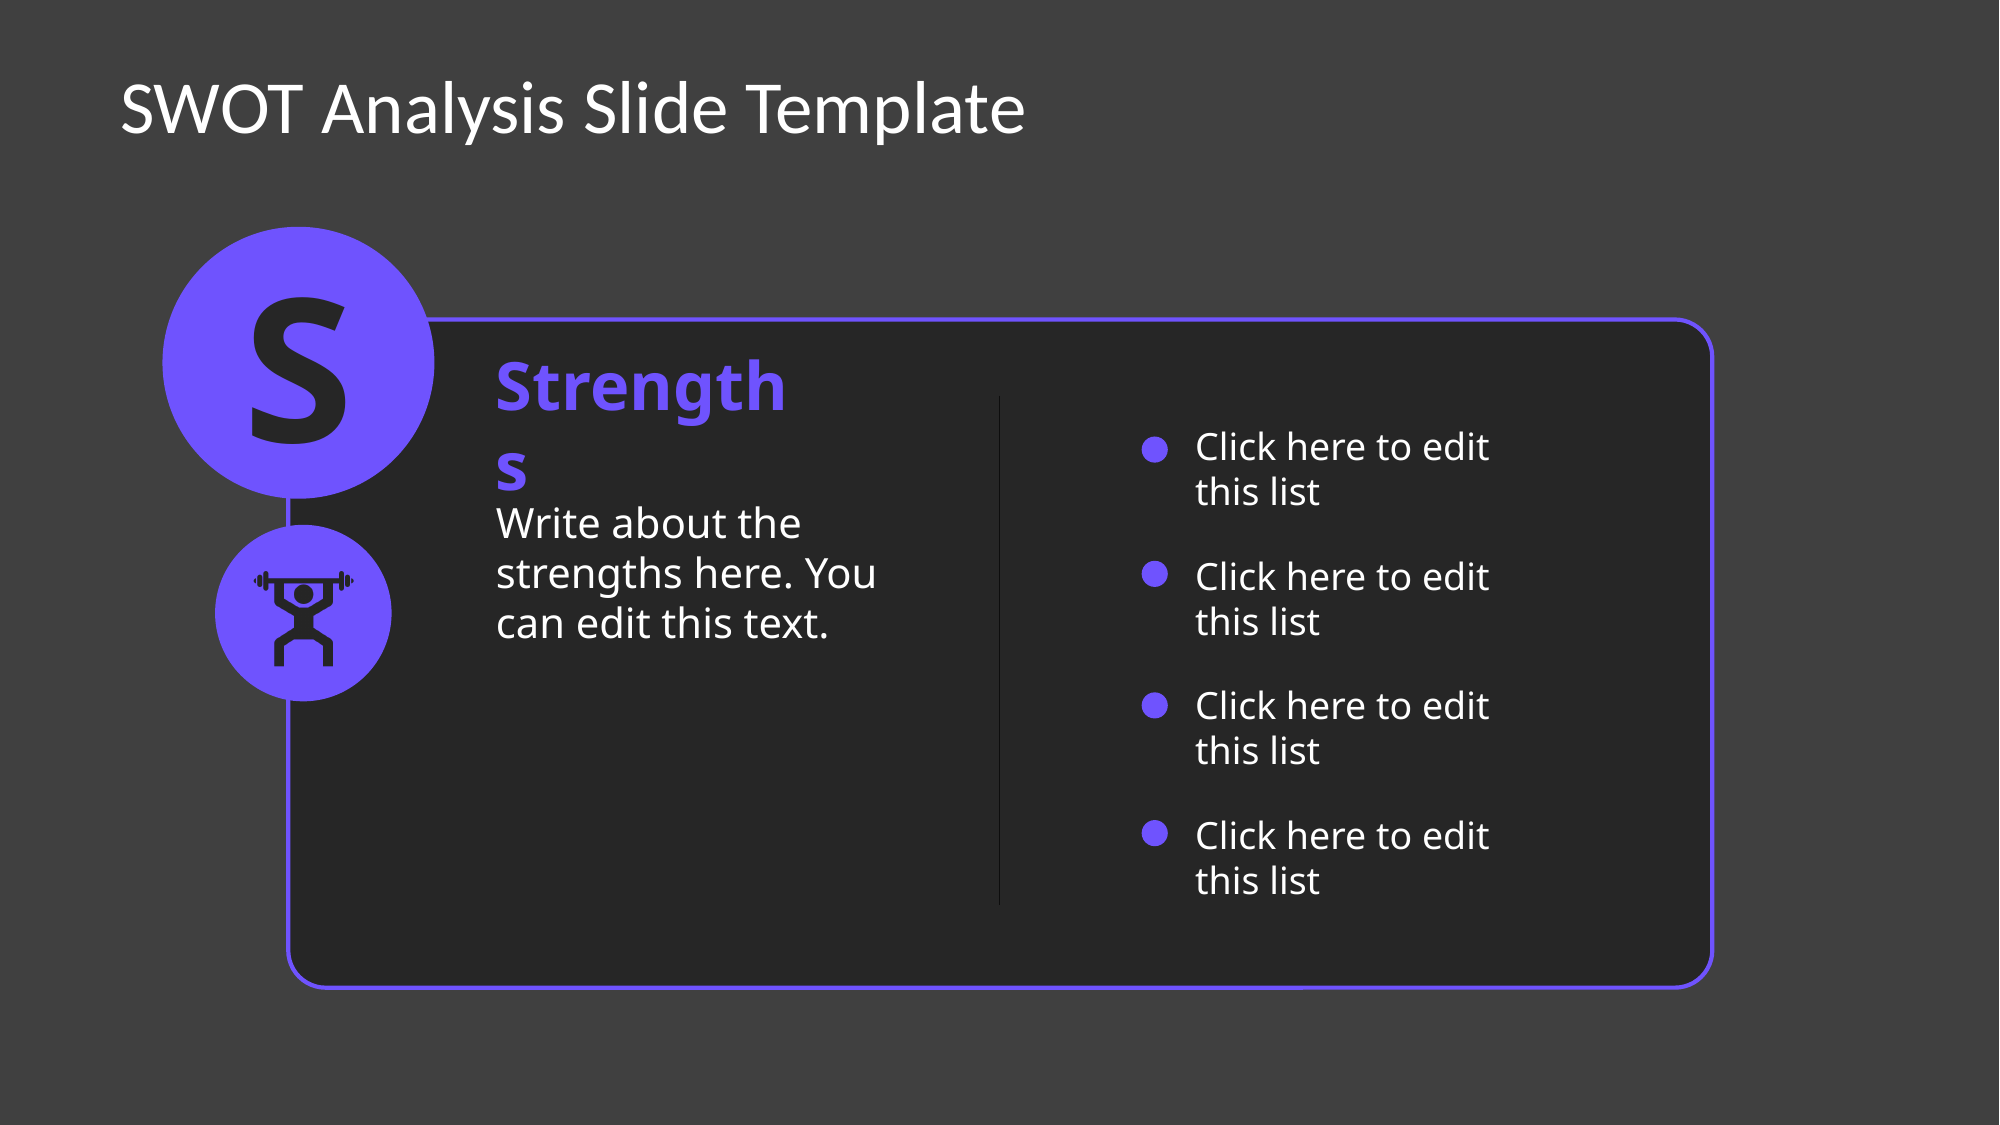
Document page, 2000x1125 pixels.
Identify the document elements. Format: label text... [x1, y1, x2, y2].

text_box Write about the strengths here. You can edit this text. [494, 495, 900, 676]
text_box Click here to edit this list [1195, 422, 1526, 513]
text_box [1139, 558, 1170, 590]
picture [244, 559, 362, 677]
text_box [1139, 690, 1170, 721]
text_box S [208, 264, 389, 460]
text_box [1139, 434, 1170, 465]
text_box [286, 317, 1715, 990]
text_box [215, 524, 392, 677]
title SWOT Analysis Slide Template [99, 45, 1900, 162]
text_box Strengths [494, 394, 817, 454]
text_box Click here to edit this list [1195, 811, 1526, 902]
text_box Click here to edit this list [1195, 682, 1526, 773]
text_box [162, 226, 435, 499]
text_box [252, 685, 355, 702]
text_box [1139, 817, 1170, 849]
text_box Click here to edit this list [1195, 552, 1526, 643]
